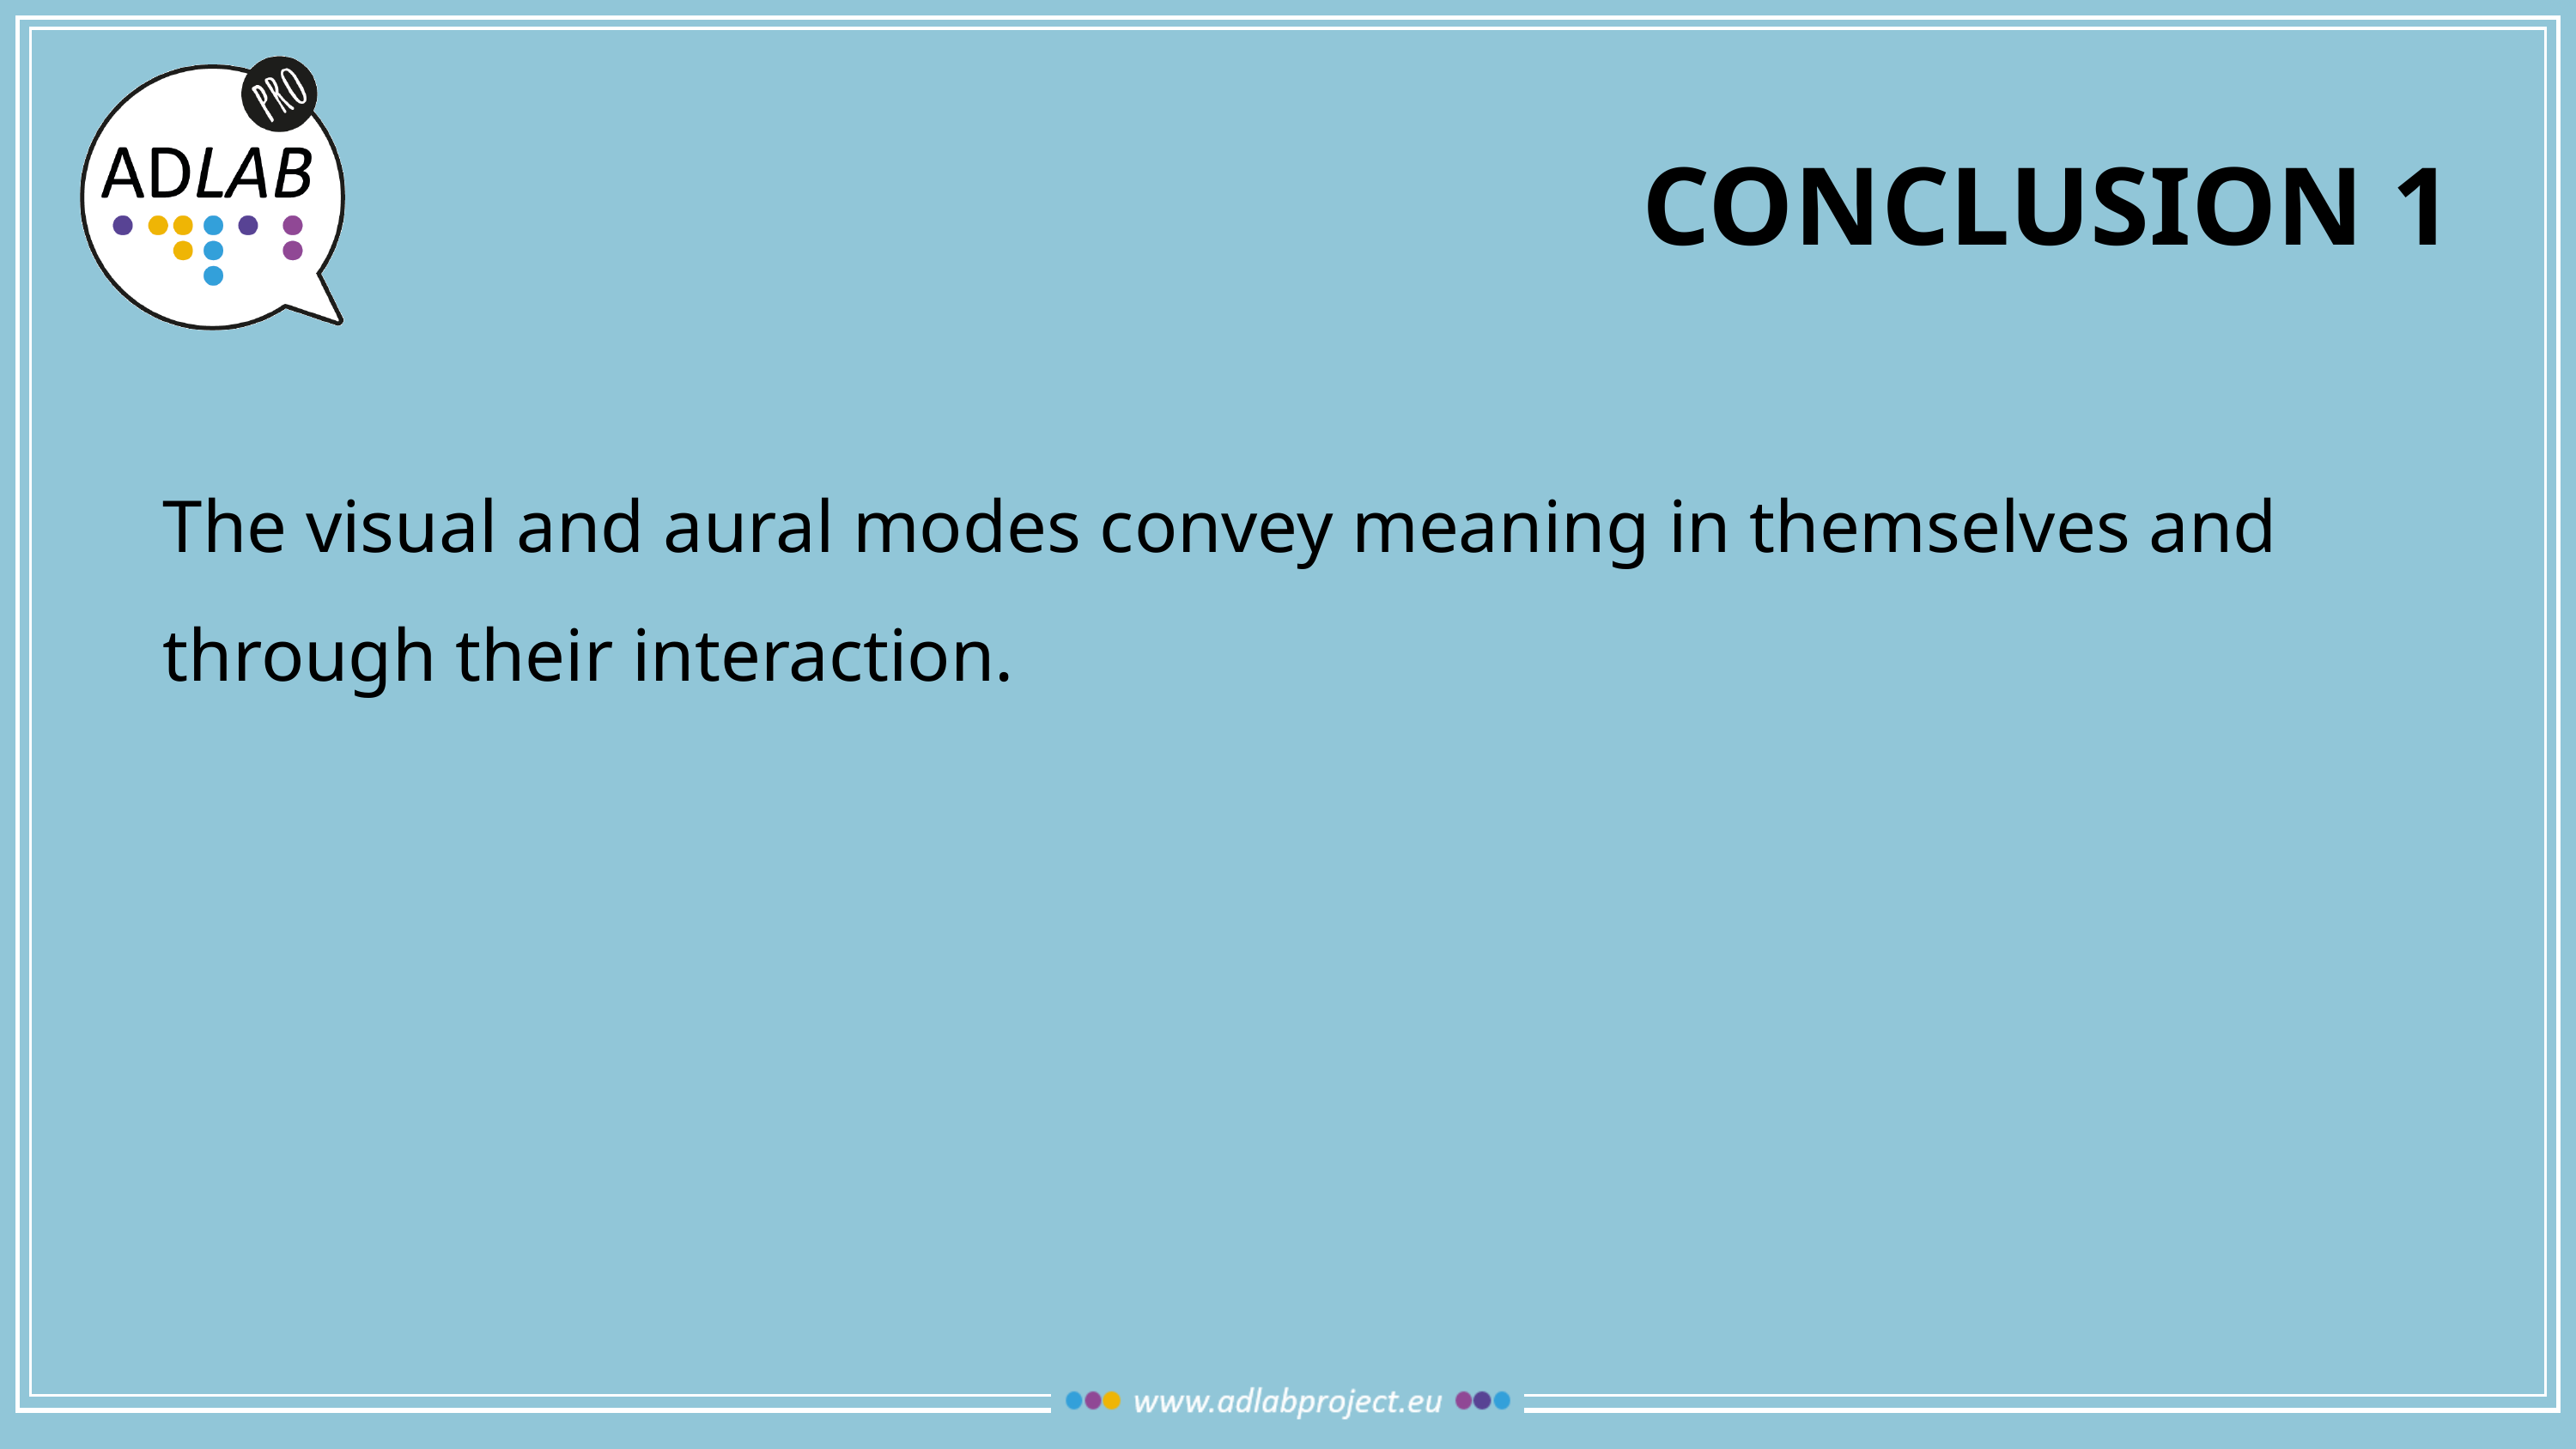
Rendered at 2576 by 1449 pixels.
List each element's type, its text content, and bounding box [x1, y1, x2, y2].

title CONCLUSION 1 [384, 70, 2467, 351]
picture [1051, 1378, 1524, 1429]
picture [72, 49, 353, 330]
list The visual and aural modes convey meaning in themselves and through their interaction. [150, 431, 2467, 1087]
